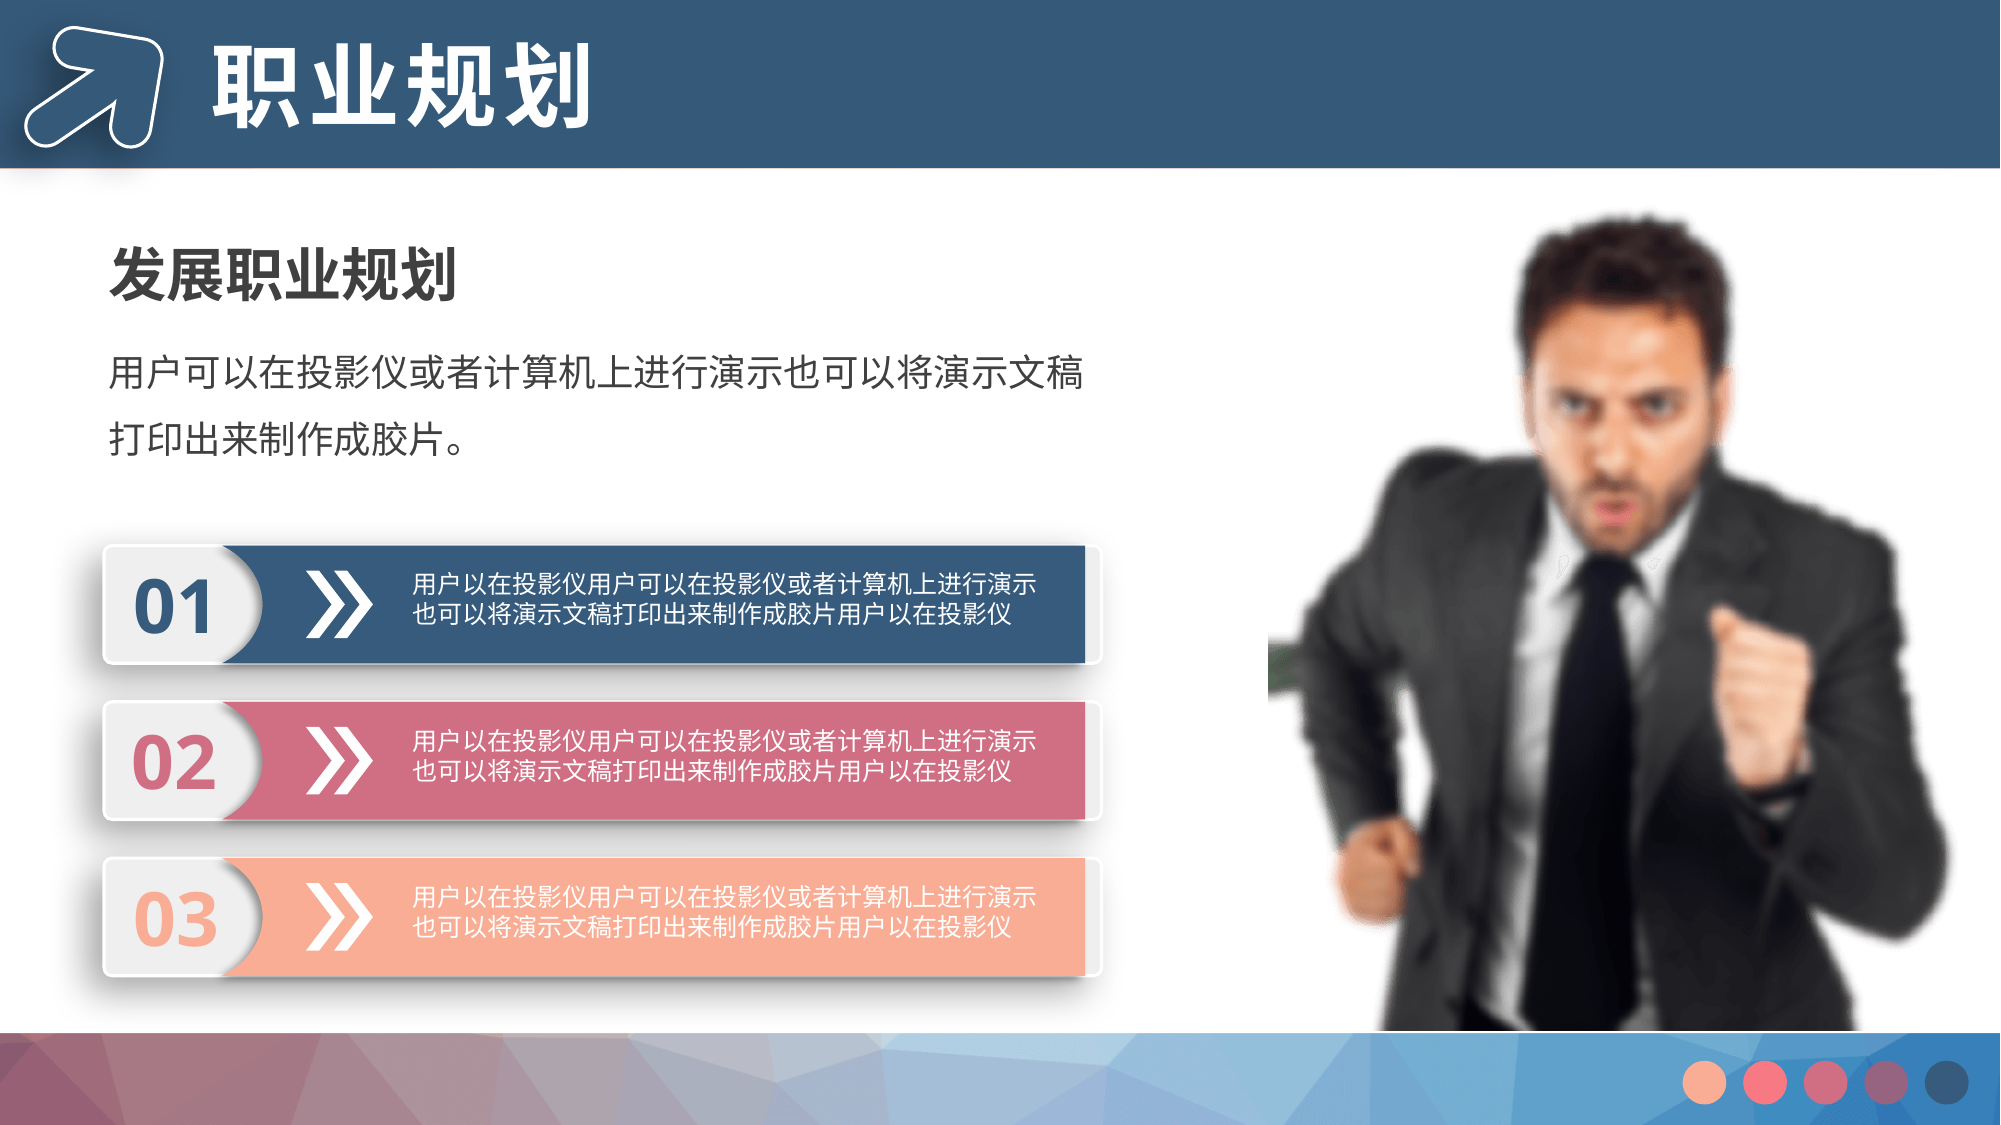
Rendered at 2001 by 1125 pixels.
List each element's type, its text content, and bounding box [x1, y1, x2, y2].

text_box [92, 701, 1102, 820]
text_box [1923, 1059, 1970, 1106]
text_box [0, 0, 2000, 169]
text_box [0, 169, 2000, 1034]
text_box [93, 858, 1102, 976]
text_box [1742, 1059, 1788, 1106]
text_box [1681, 1059, 1728, 1106]
picture [0, 1034, 2000, 1125]
text_box 用户可以在投影仪或者计算机上进行演示也可以将演示文稿打印出来制作成胶片。 [93, 319, 1132, 469]
text_box [1863, 1059, 1910, 1106]
picture [1268, 199, 1969, 1031]
text_box 发展职业规划 [94, 230, 518, 316]
text_box [24, 26, 164, 149]
text_box 职业规划 [195, 21, 611, 147]
text_box [1802, 1059, 1849, 1106]
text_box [93, 545, 1102, 664]
